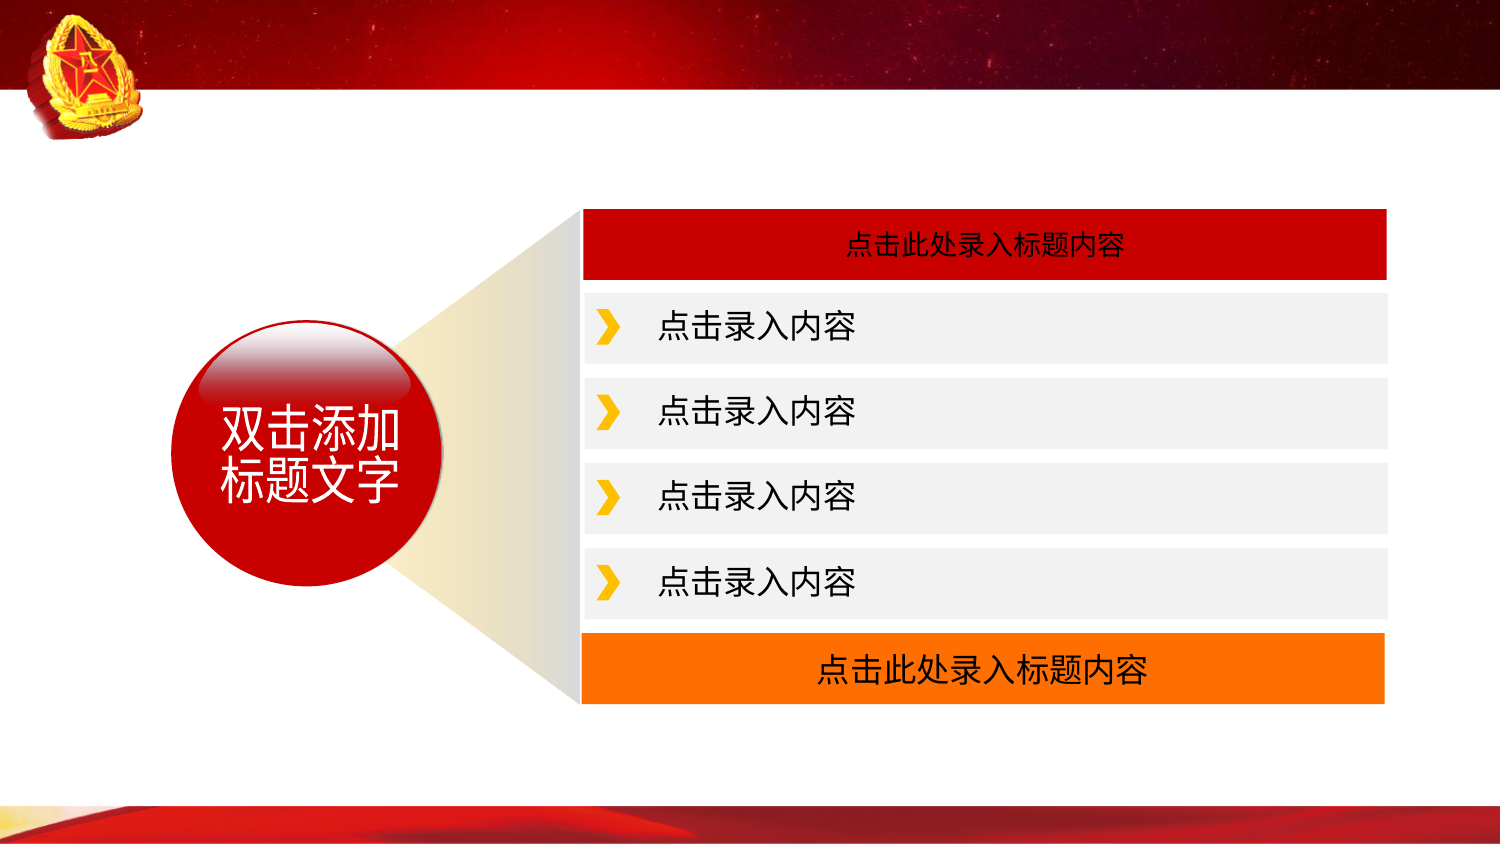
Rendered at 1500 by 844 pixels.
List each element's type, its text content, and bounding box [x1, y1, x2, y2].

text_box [584, 463, 1388, 535]
picture [0, 807, 1500, 844]
text_box 点击此处录入标题内容 [581, 632, 1386, 705]
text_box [584, 548, 1388, 620]
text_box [584, 292, 1388, 364]
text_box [171, 320, 444, 587]
picture [0, 0, 1500, 140]
text_box [418, 207, 581, 707]
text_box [584, 377, 1388, 450]
text_box 点击此处录入标题内容 [582, 208, 1388, 281]
